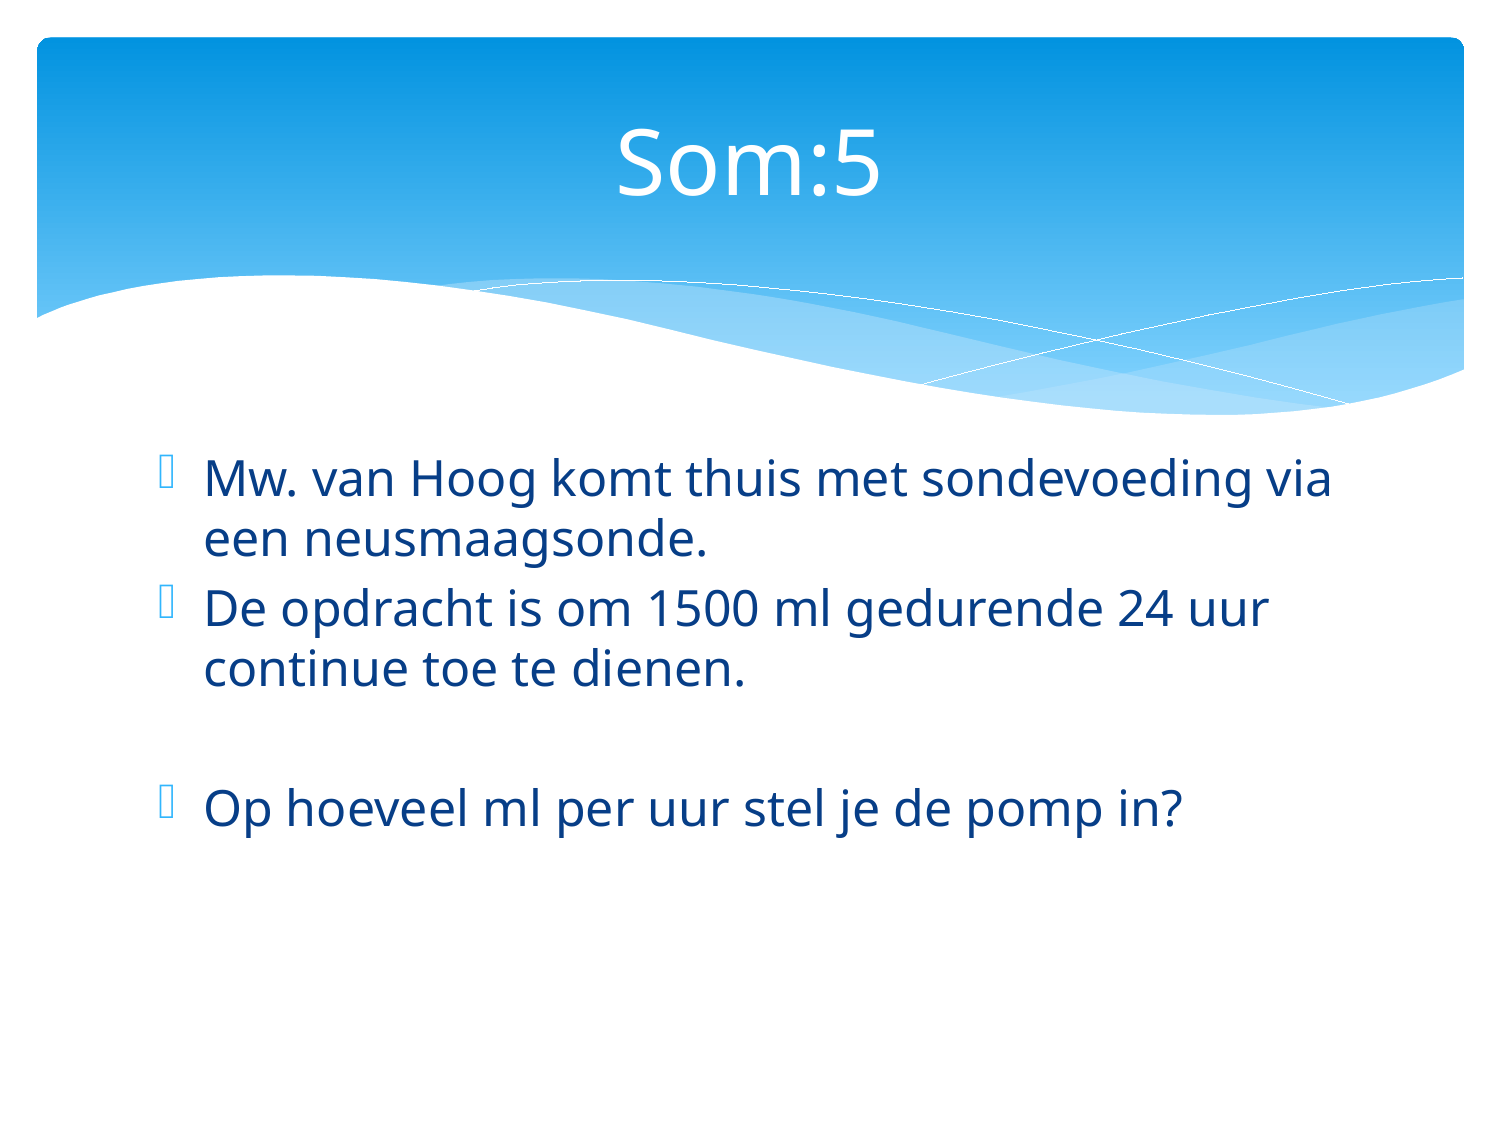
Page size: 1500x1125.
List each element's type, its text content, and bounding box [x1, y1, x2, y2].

list Mw. van Hoog komt thuis met sondevoeding via een neusmaagsonde. De opdracht is om 1500 ml gedurende 24 uur continue toe te dienen. Op hoeveel ml per uur stel je de pomp in? [143, 438, 1359, 1005]
title Som:5 [75, 55, 1425, 261]
